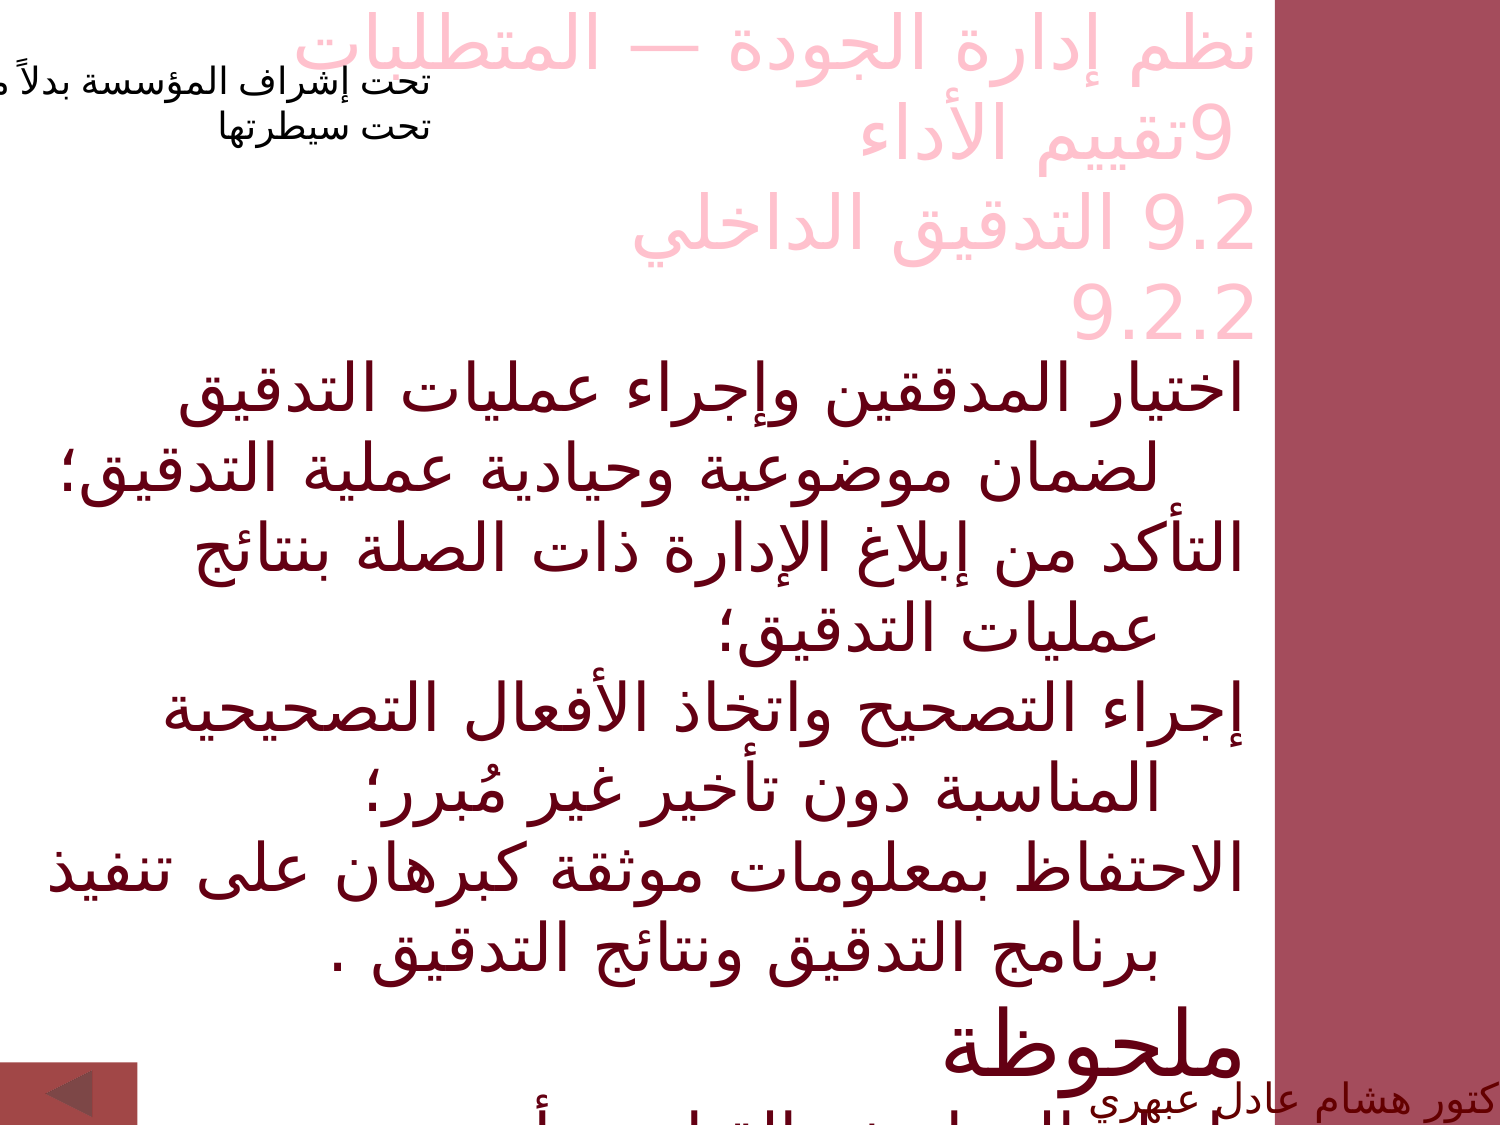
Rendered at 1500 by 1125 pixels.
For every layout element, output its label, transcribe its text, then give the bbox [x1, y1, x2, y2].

text_box الدكتور هشام عادل عبهري [1073, 1064, 1500, 1125]
text_box [0, 1060, 140, 1125]
text_box اختيار المدققين وإجراء عمليات التدقيق لضمان موضوعية وحيادية عملية التدقيق؛ التأكد من إبلاغ الإدارة ذات الصلة بنتائج عمليات التدقيق؛ إجراء التصحيح واتخاذ الأفعال التصحيحية المناسبة دون تأخير غير مُبرر؛ الاحتفاظ بمعلومات موثقة كبرهان على تنفيذ برنامج التدقيق ونتائج التدقيق . ملحوظة انظر المواصفة القياسية أيزو 19011للاسترشاد. [12, 337, 1263, 1125]
text_box نظم إدارة الجودة — المتطلبات 9تقييم الأداء 9.2 التدقيق الداخلي 9.2.2 [0, 0, 1275, 363]
text_box [1273, 0, 1500, 1064]
text_box تحت إشراف المؤسسة بدلاً من تحت سيطرتها [0, 49, 447, 155]
